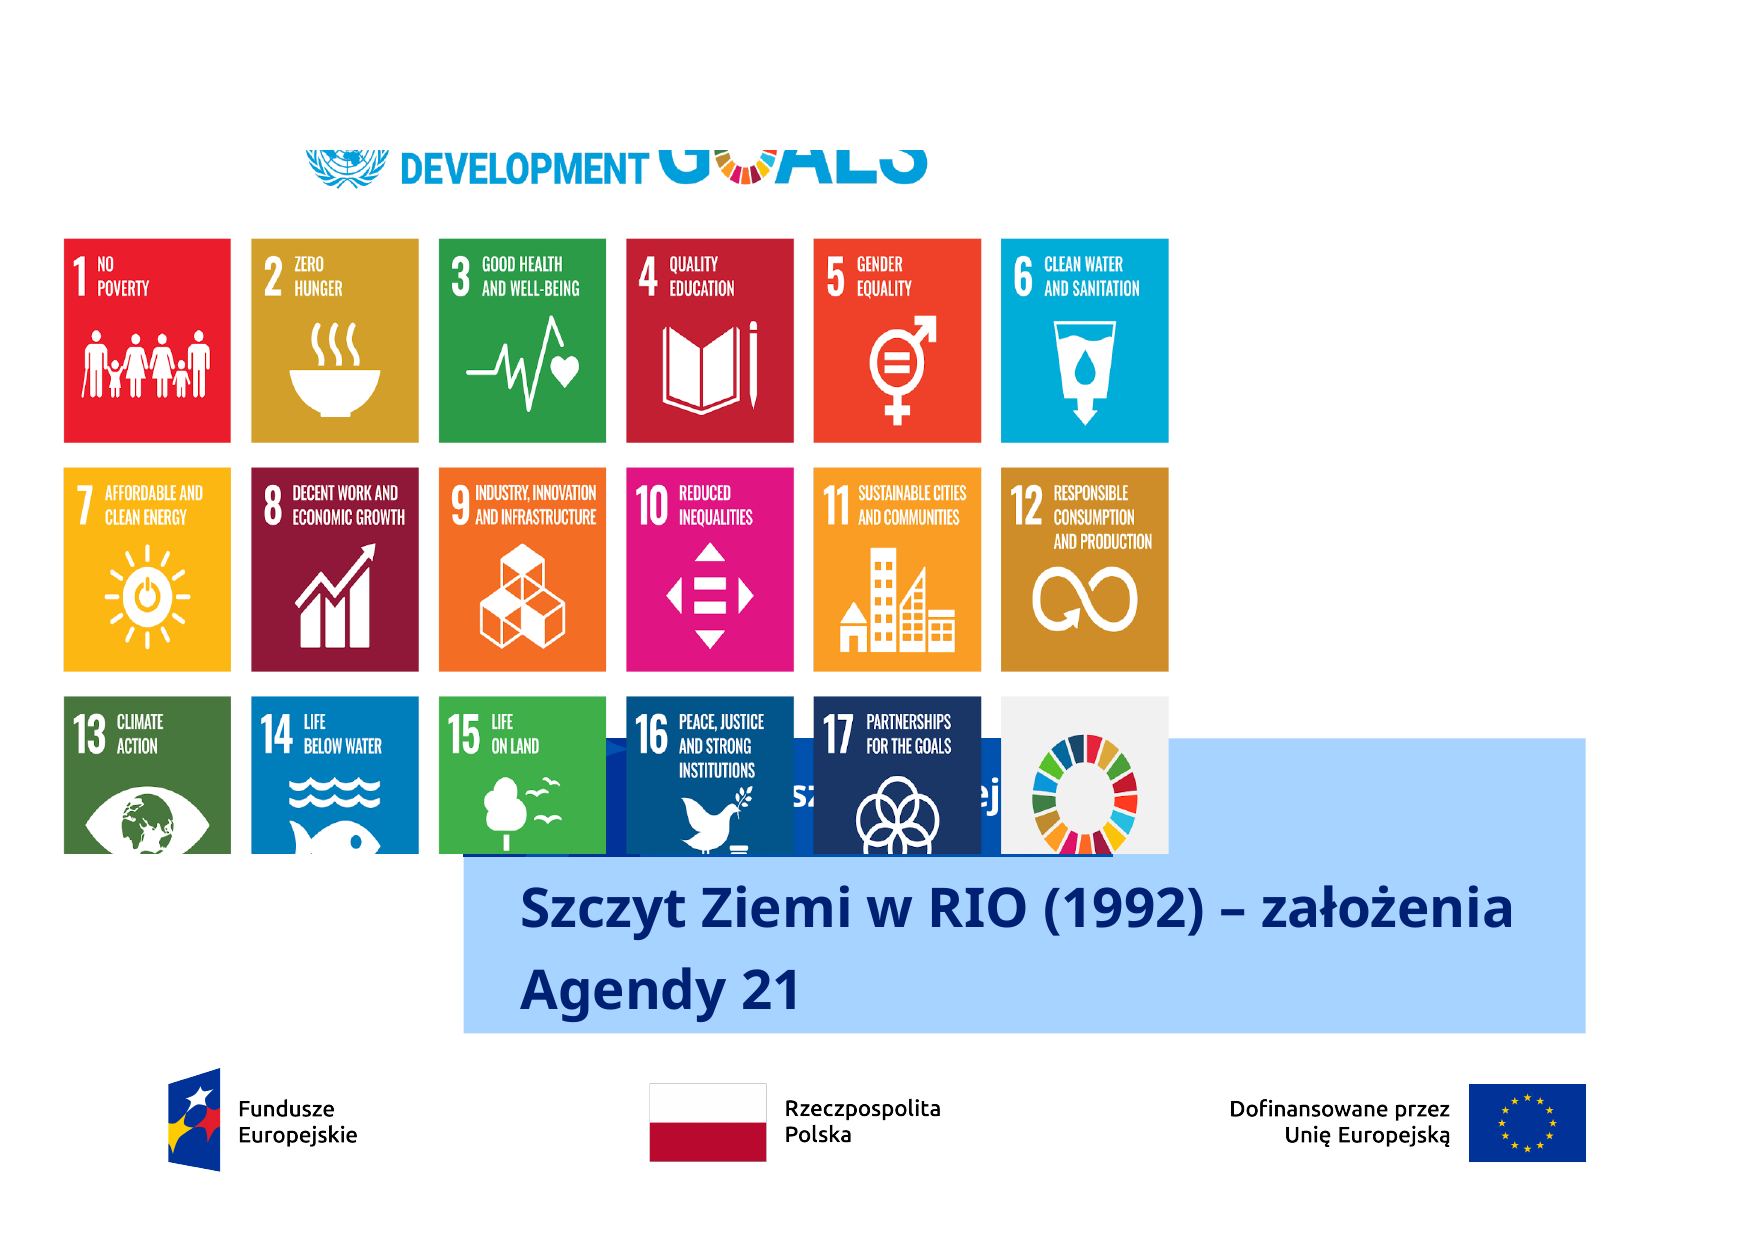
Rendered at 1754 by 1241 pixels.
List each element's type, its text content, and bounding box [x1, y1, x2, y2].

picture [346, 739, 354, 751]
picture [1192, 1045, 1625, 1201]
picture [610, 1044, 979, 1201]
title Szczyt Ziemi w RIO (1992) – założenia Agendy 21 [520, 856, 1527, 1022]
picture [797, 149, 810, 155]
picture [275, 715, 293, 753]
picture [305, 715, 309, 729]
picture [320, 715, 324, 729]
picture [0, 149, 1232, 857]
picture [129, 1045, 396, 1201]
picture [290, 778, 380, 791]
picture [305, 738, 341, 753]
picture [311, 715, 318, 728]
picture [337, 149, 353, 158]
picture [290, 795, 380, 808]
picture [261, 715, 272, 753]
picture [672, 149, 696, 171]
picture [290, 821, 380, 854]
picture [357, 738, 381, 753]
picture [317, 149, 381, 179]
